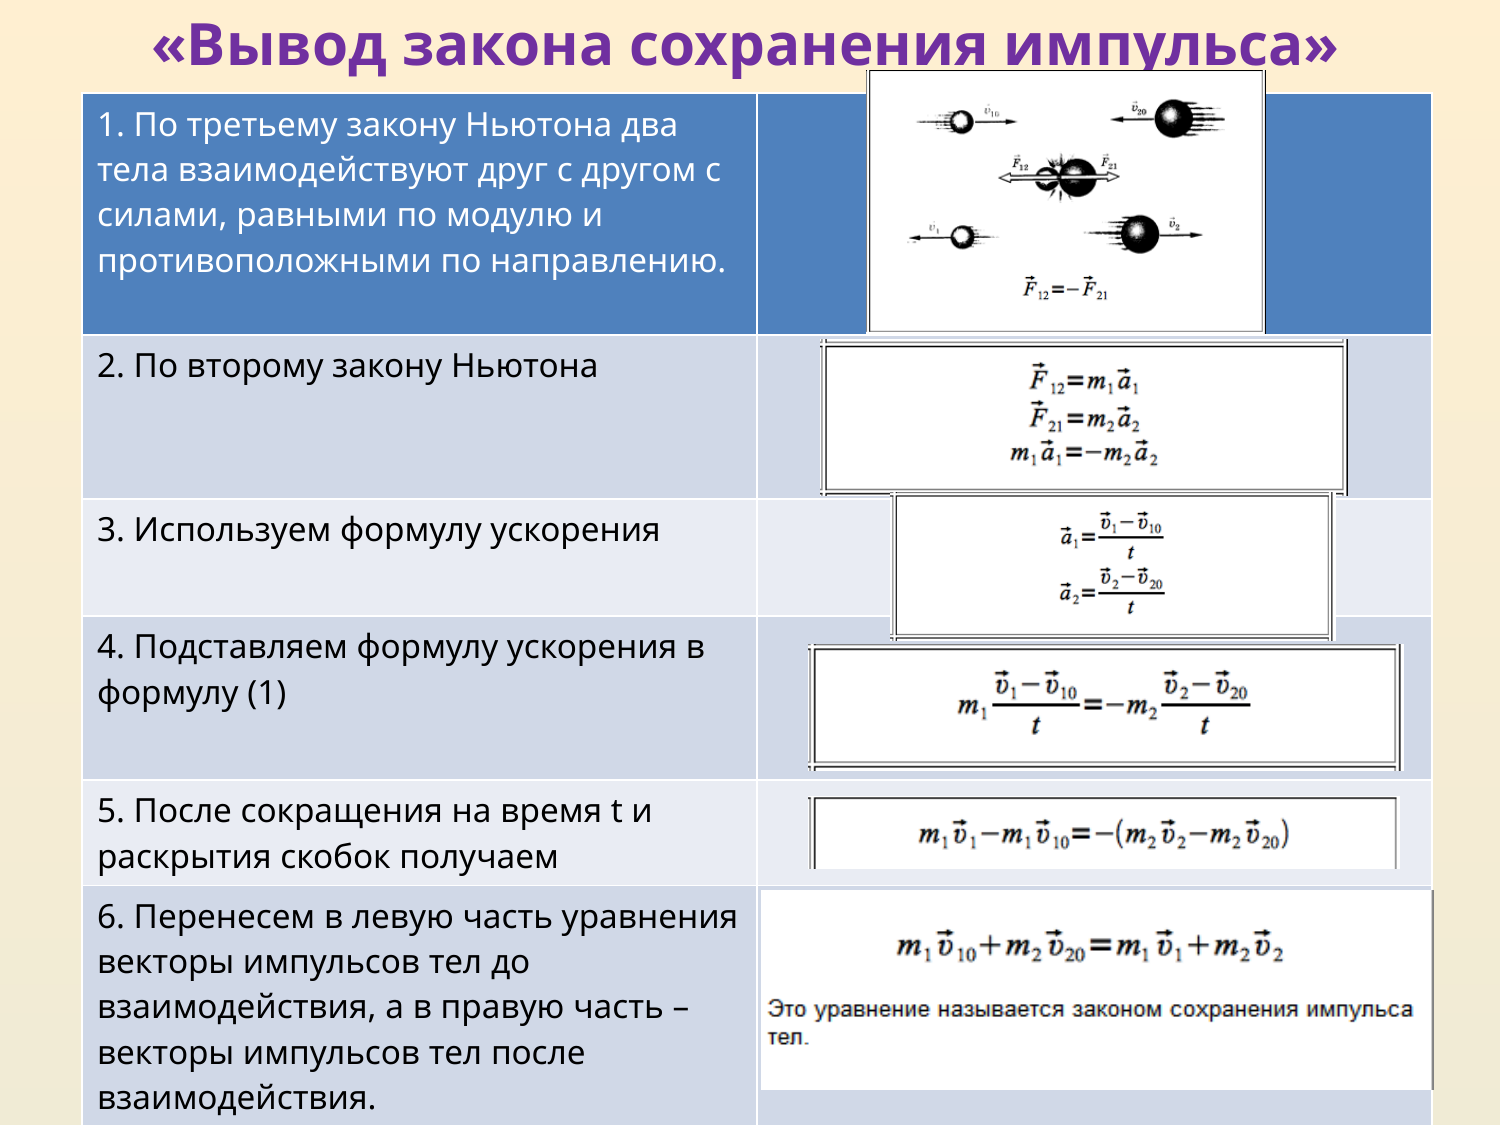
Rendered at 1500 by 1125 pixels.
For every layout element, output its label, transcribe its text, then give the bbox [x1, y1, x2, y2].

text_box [81, 70, 1434, 1101]
text_box «Вывод закона сохранения импульса» [70, 0, 1421, 73]
